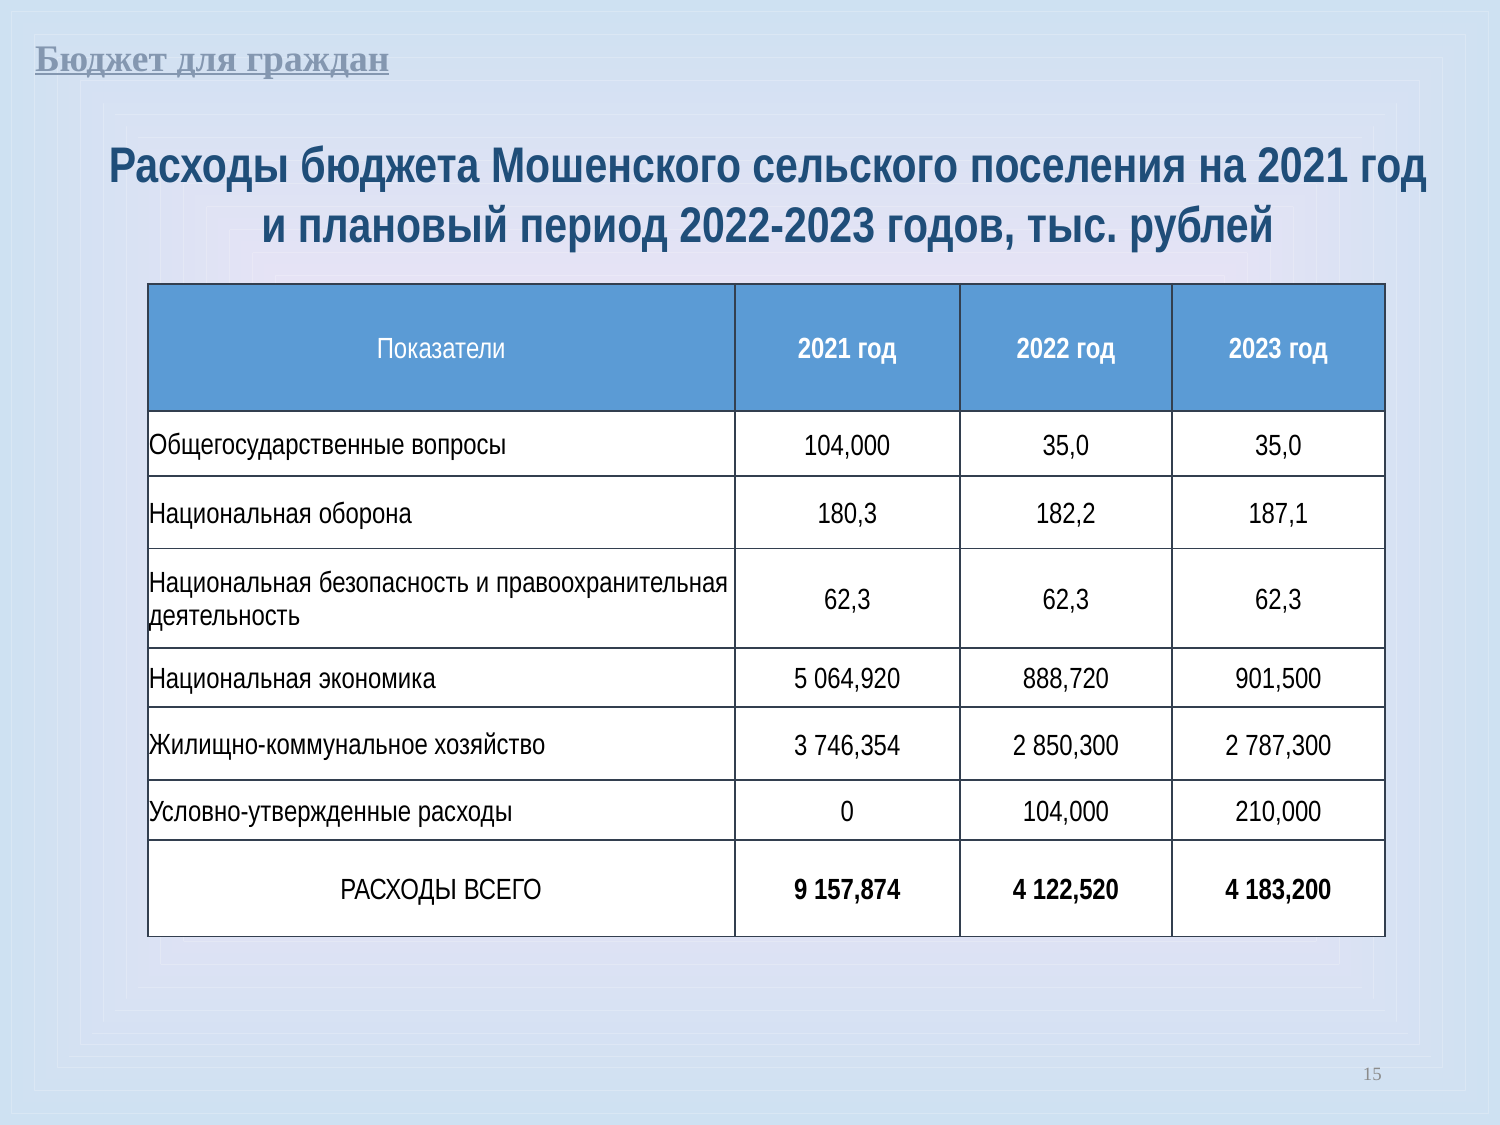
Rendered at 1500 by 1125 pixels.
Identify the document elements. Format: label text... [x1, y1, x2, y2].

table_cell 104,000 [736, 412, 959, 475]
table_cell РАСХОДЫ ВСЕГО [149, 841, 734, 936]
table_cell 104,000 [961, 781, 1171, 839]
table_cell 4 183,200 [1173, 841, 1384, 936]
table_cell Национальная безопасность и правоохранительная деятельность [149, 549, 734, 647]
table_cell 2 850,300 [961, 708, 1171, 779]
text_box Расходы бюджета Мошенского сельского поселения на 2021 год и плановый период 2022-2023 годов, тыс. рублей [88, 125, 1447, 230]
table_cell 901,500 [1173, 649, 1384, 706]
table_cell Национальная экономика [149, 649, 734, 706]
table_cell 5 064,920 [736, 649, 959, 706]
table_cell 35,0 [1173, 412, 1384, 475]
table_cell 888,720 [961, 649, 1171, 706]
table_cell 210,000 [1173, 781, 1384, 839]
text_box Бюджет для граждан [20, 26, 405, 86]
table_cell Национальная оборона [149, 477, 734, 548]
table_cell 2 787,300 [1173, 708, 1384, 779]
table_header 2021 год [736, 285, 959, 410]
table_cell 180,3 [736, 477, 959, 548]
table_header 2022 год [961, 285, 1171, 410]
table_cell 3 746,354 [736, 708, 959, 779]
table_header Показатели [149, 285, 734, 410]
table_cell Общегосударственные вопросы [149, 412, 734, 475]
table_cell 4 122,520 [961, 841, 1171, 936]
table_cell 62,3 [736, 549, 959, 647]
table_header 2023 год [1173, 285, 1384, 410]
table_cell 0 [736, 781, 959, 839]
table_cell Условно-утвержденные расходы [149, 781, 734, 839]
table_cell 187,1 [1173, 477, 1384, 548]
table_cell Жилищно-коммунальное хозяйство [149, 708, 734, 779]
slide_number 15 [1059, 1042, 1397, 1103]
table_cell 9 157,874 [736, 841, 959, 936]
table_cell 182,2 [961, 477, 1171, 548]
table_cell 62,3 [961, 549, 1171, 647]
table_cell 62,3 [1173, 549, 1384, 647]
table_cell 35,0 [961, 412, 1171, 475]
